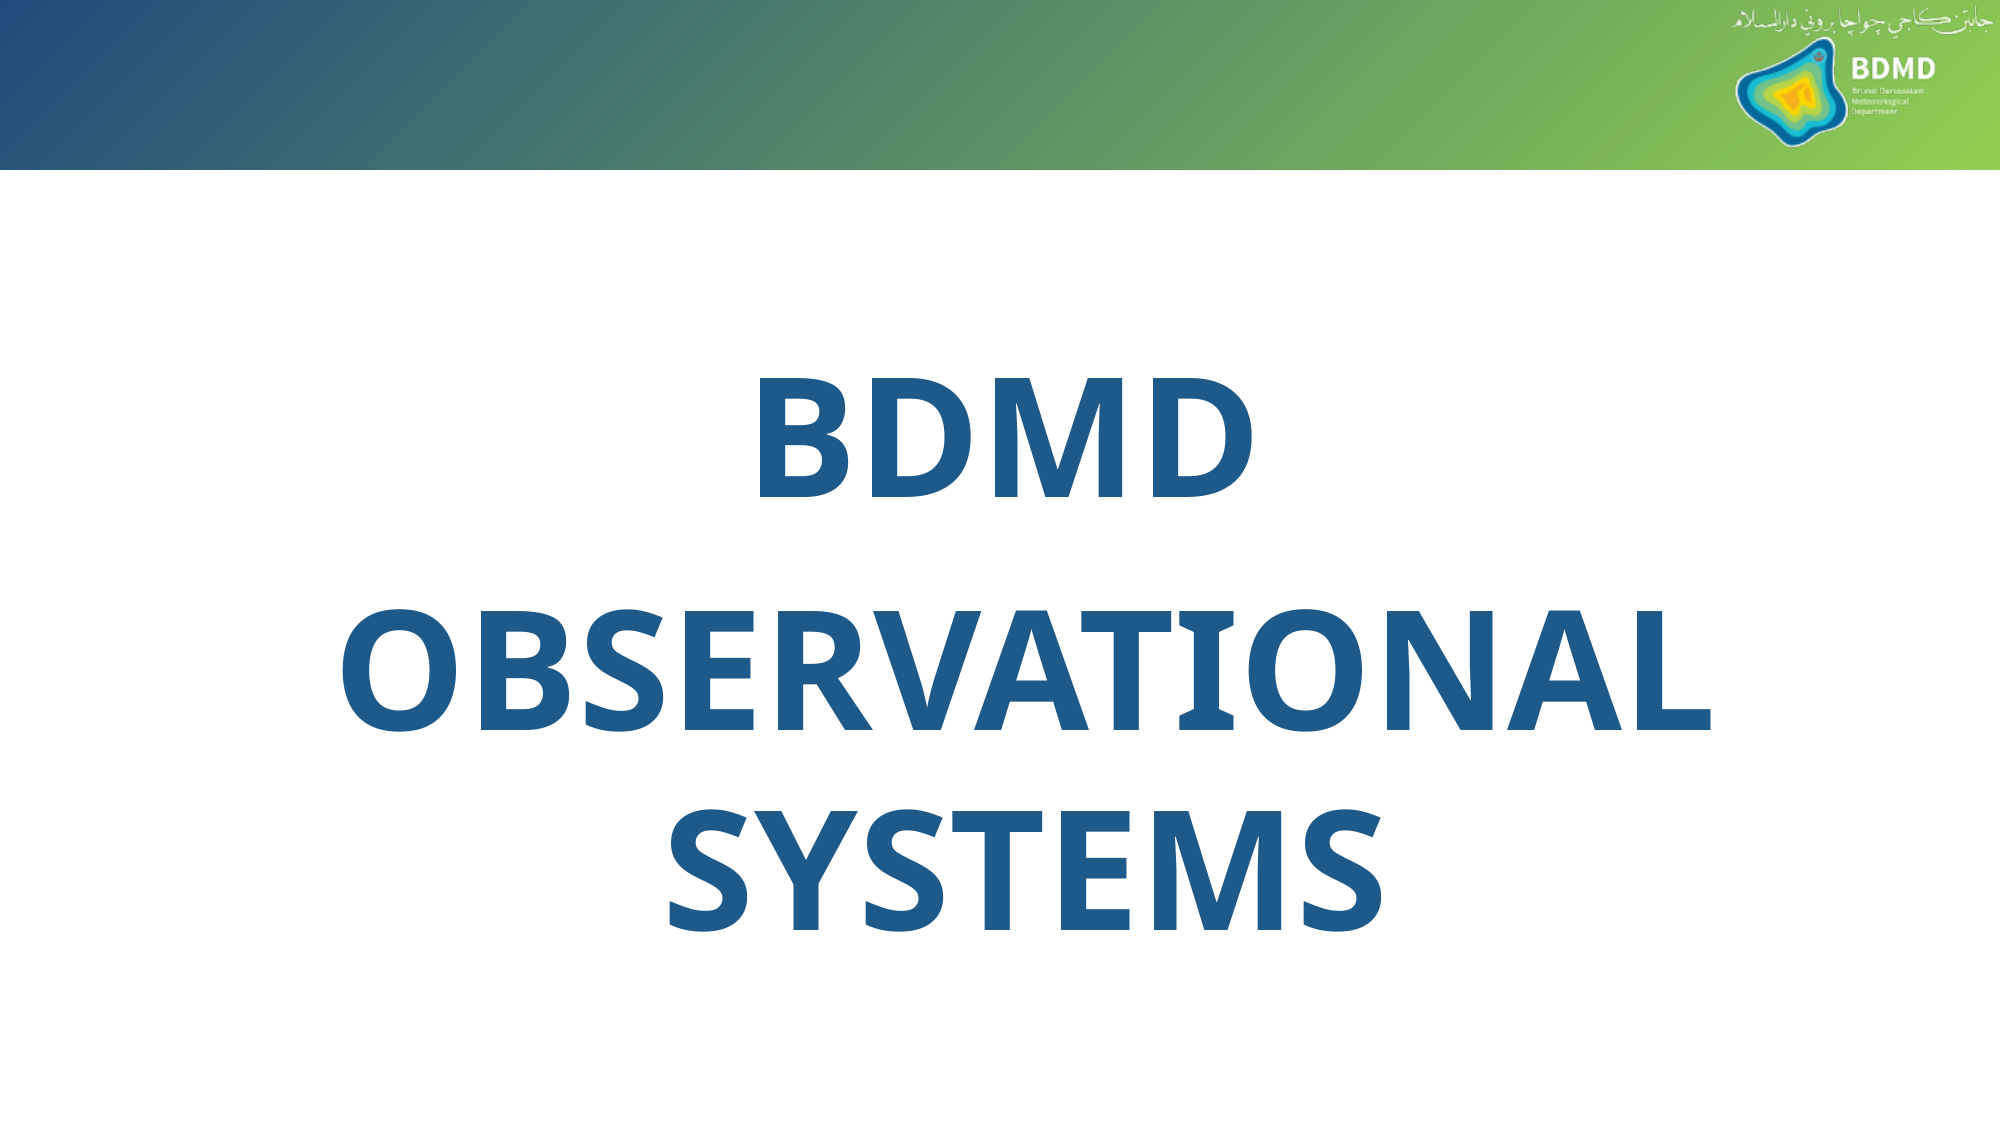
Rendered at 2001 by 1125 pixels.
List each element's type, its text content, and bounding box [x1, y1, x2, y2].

picture [1726, 0, 2000, 151]
title [0, 0, 2000, 169]
text_box BDMD OBSERVATIONAL SYSTEMS [0, 169, 2000, 1125]
